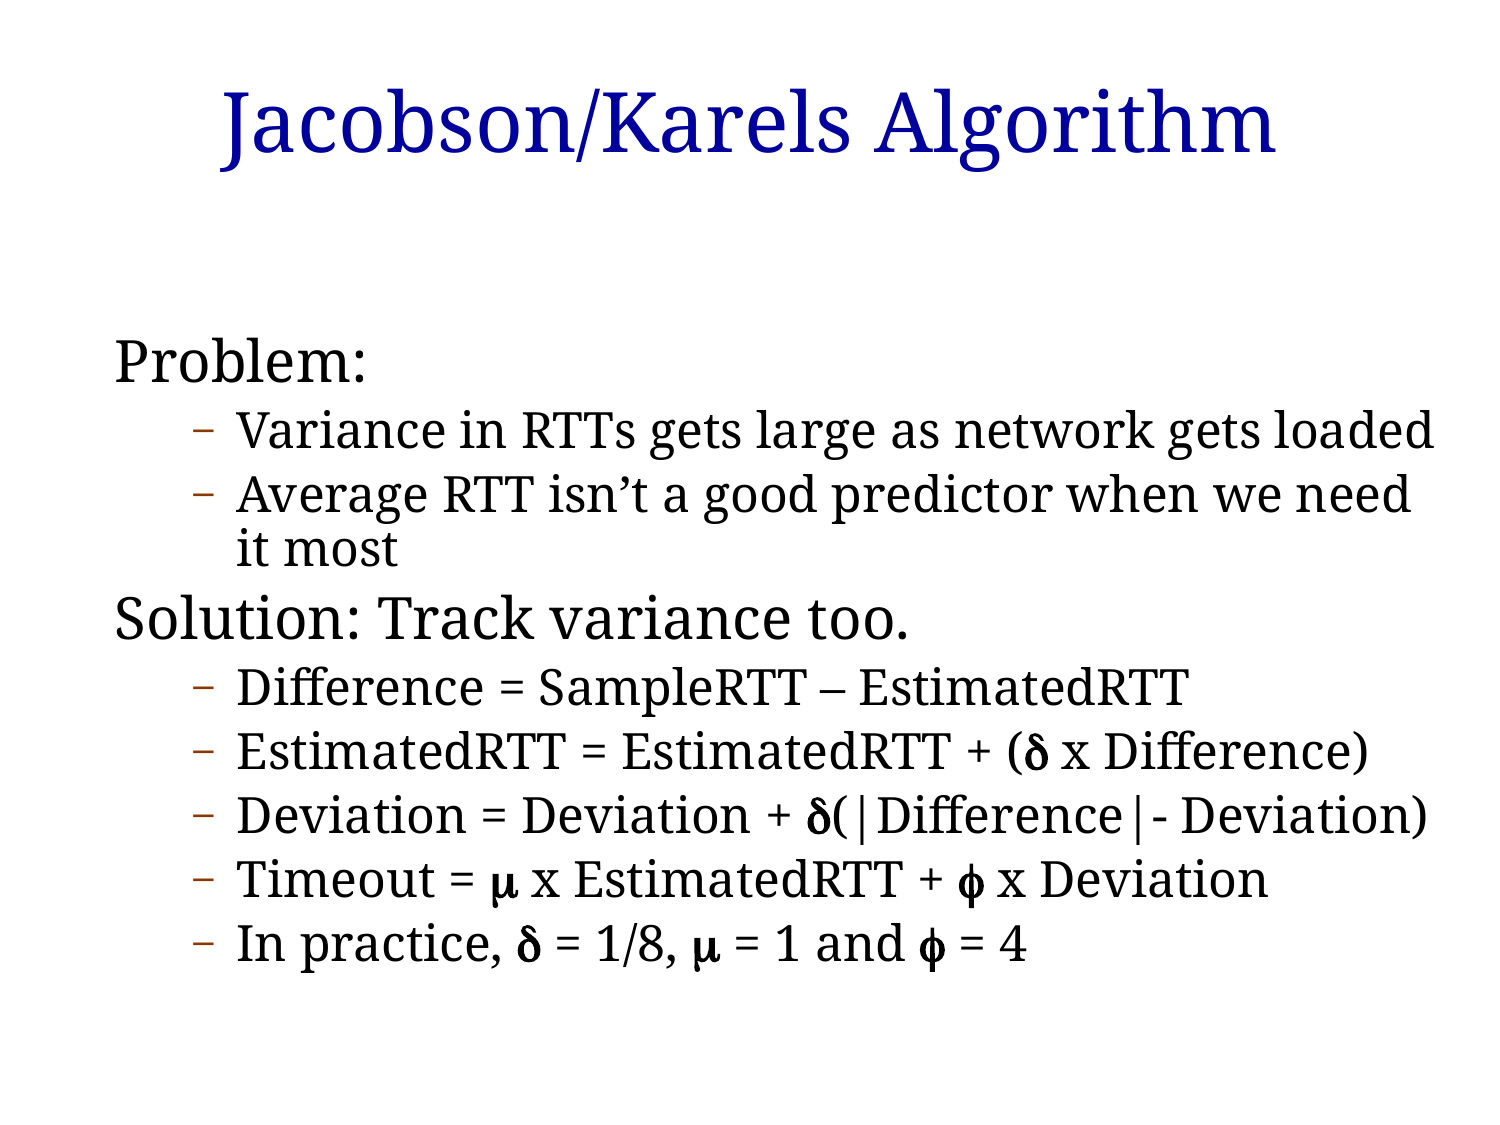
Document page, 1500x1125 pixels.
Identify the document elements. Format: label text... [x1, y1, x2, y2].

list Problem: Variance in RTTs gets large as network gets loaded Average RTT isn’t a good predictor when we need it most Solution: Track variance too. Difference = SampleRTT – EstimatedRTT EstimatedRTT = EstimatedRTT + ( x Difference) Deviation = Deviation + (|Difference|- Deviation) Timeout =  x EstimatedRTT +  x Deviation In practice,  = 1/8,  = 1 and  = 4 [99, 324, 1455, 1001]
title Jacobson/Karels Algorithm [74, 47, 1426, 191]
